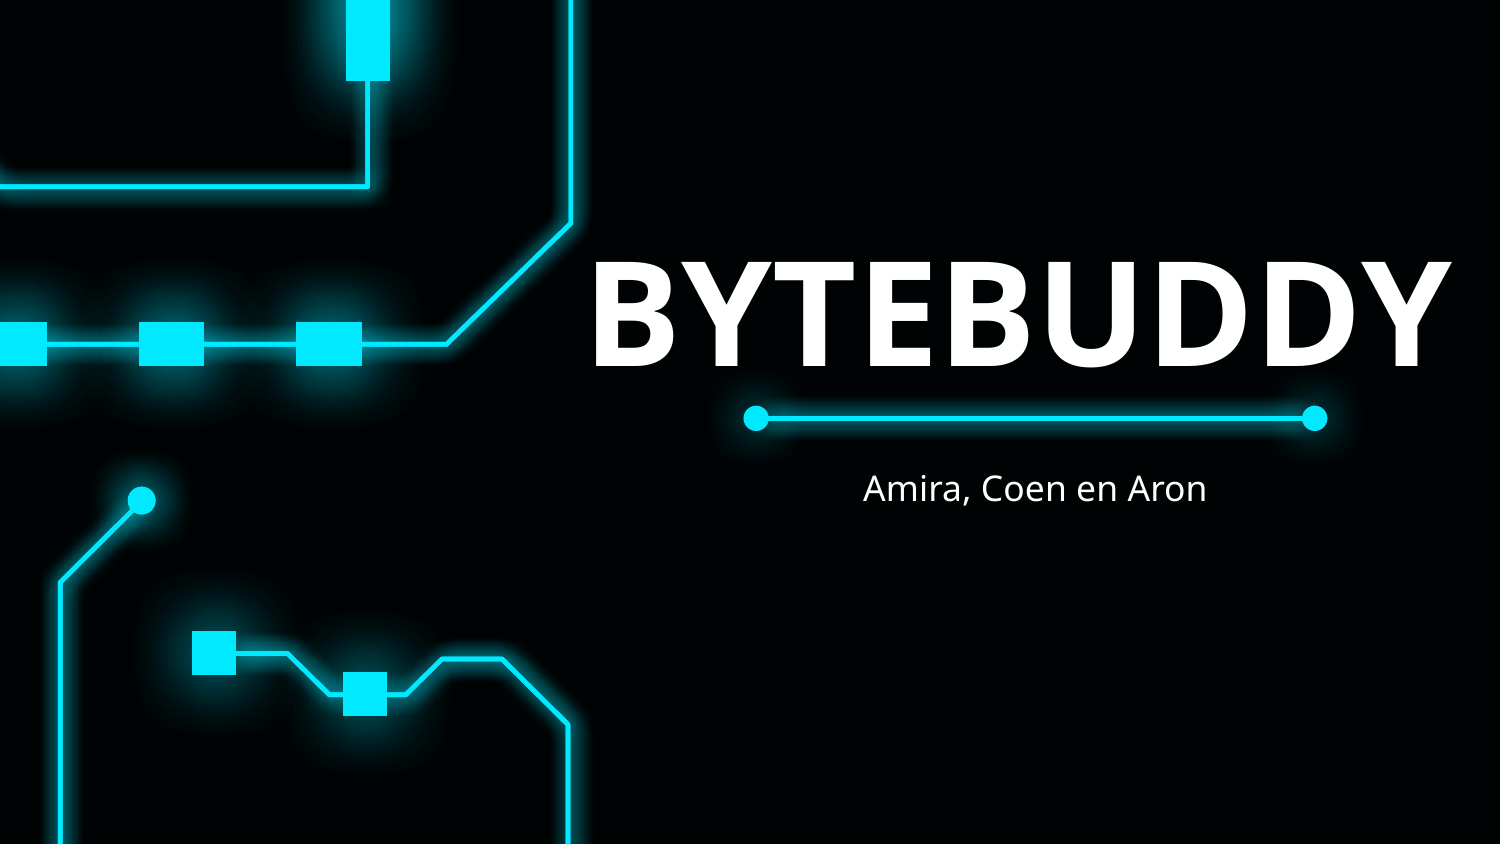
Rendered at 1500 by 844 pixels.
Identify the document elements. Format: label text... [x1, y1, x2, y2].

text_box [744, 406, 1327, 430]
title BYTEBUDDY [565, 206, 1470, 364]
subtitle Amira, Coen en Aron [689, 465, 1382, 637]
